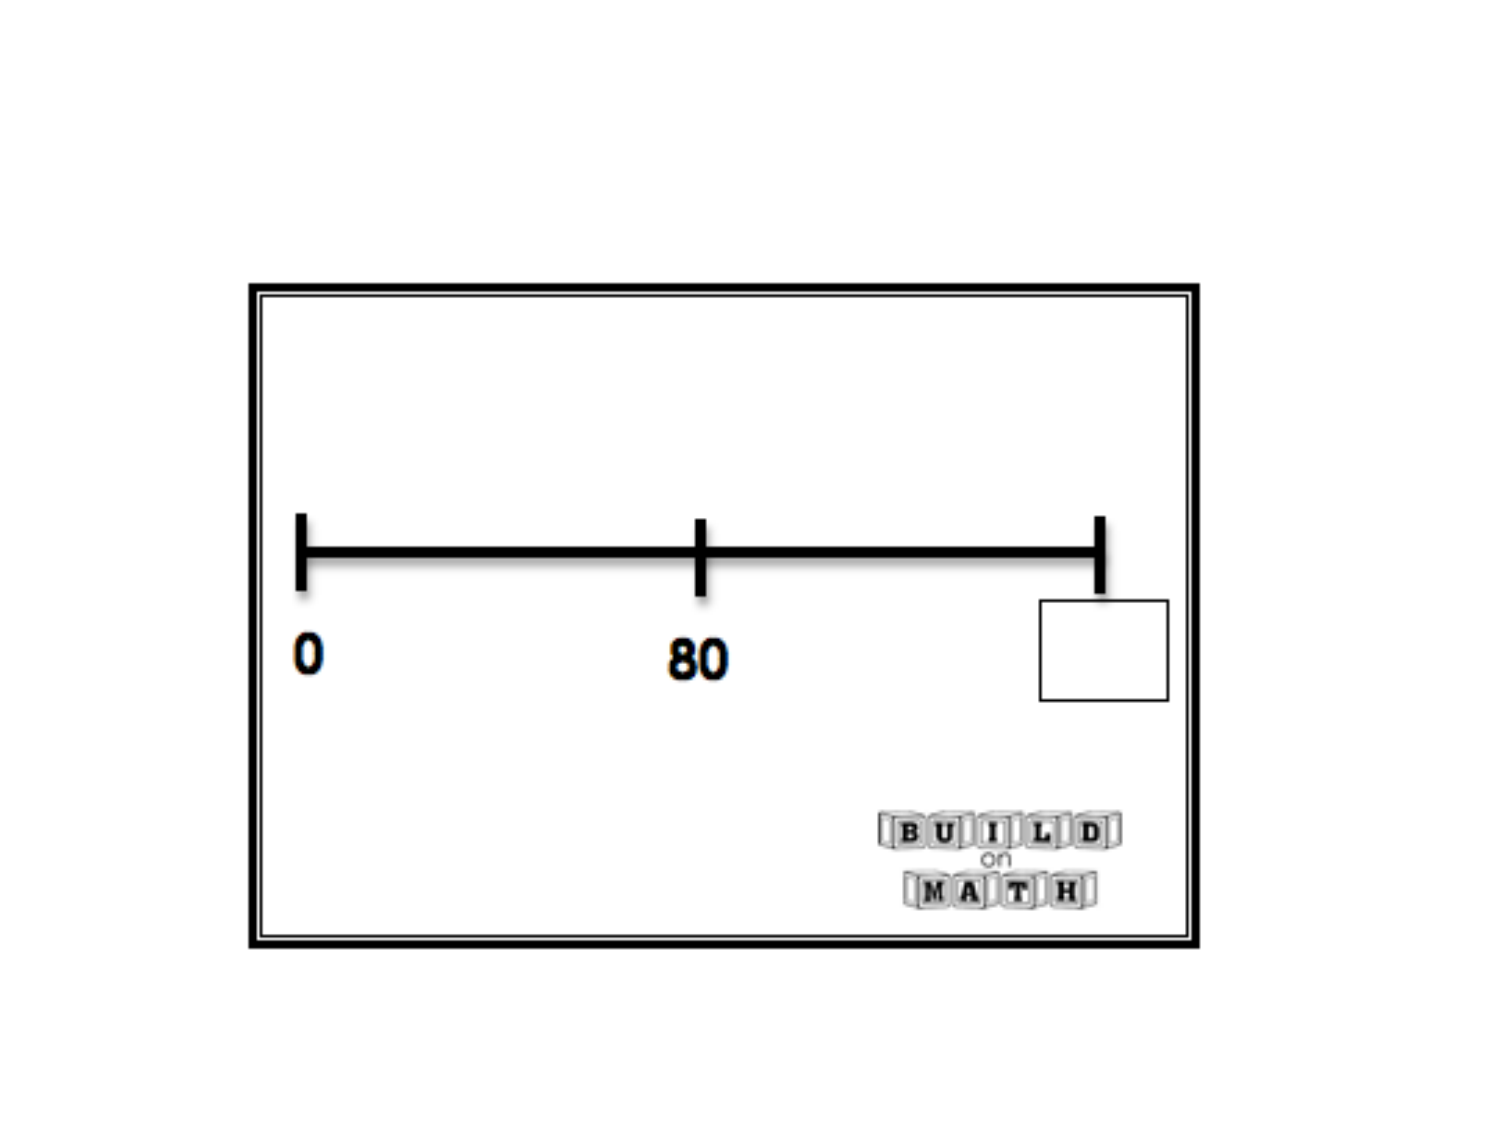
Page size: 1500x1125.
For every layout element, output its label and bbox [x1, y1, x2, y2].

list [74, 262, 1426, 1006]
